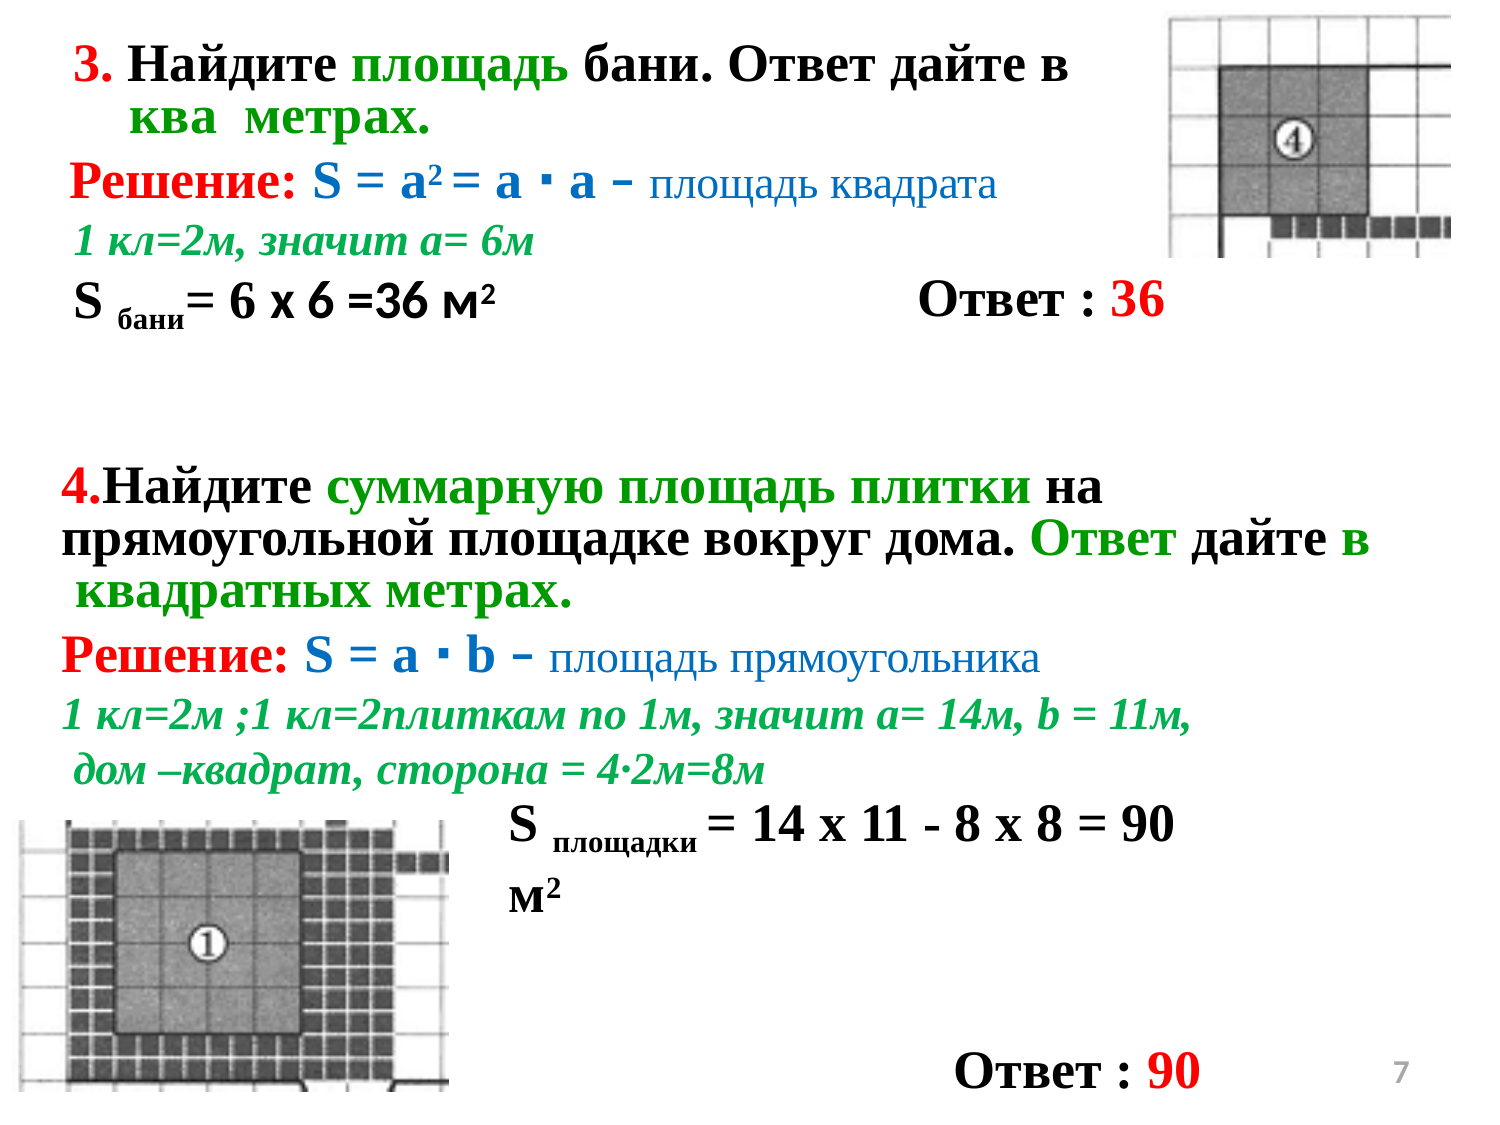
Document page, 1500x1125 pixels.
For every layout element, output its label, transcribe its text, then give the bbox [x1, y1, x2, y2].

text_box 4.Найдите суммарную площадь плитки на прямоугольной площадке вокруг дома. Ответ дайте в квадратных метрах. Решение: S = a ∙ b – площадь прямоугольника 1 кл=2м ;1 кл=2плиткам по 1м, значит а= 14м, b = 11м, дом –квадрат, сторона = 4∙2м=8м S площадки = 14 х 11 - 8 х 8 = 90 м2 Ответ : 90 [53, 447, 1385, 1100]
title 3. Найдите площадь бани. Ответ дайте в ква метрах. Решение: S = a2 = a ∙ а – площадь квадрата [69, 25, 1143, 229]
text_box 1 кл=2м, значит а= 6м [71, 208, 539, 265]
picture [1148, 10, 1452, 259]
picture [11, 820, 449, 1092]
text_box S бани= 6 х 6 =36 м2 [67, 262, 513, 336]
text_box 7 [1386, 1056, 1417, 1091]
text_box Ответ : 36 [915, 259, 1168, 328]
